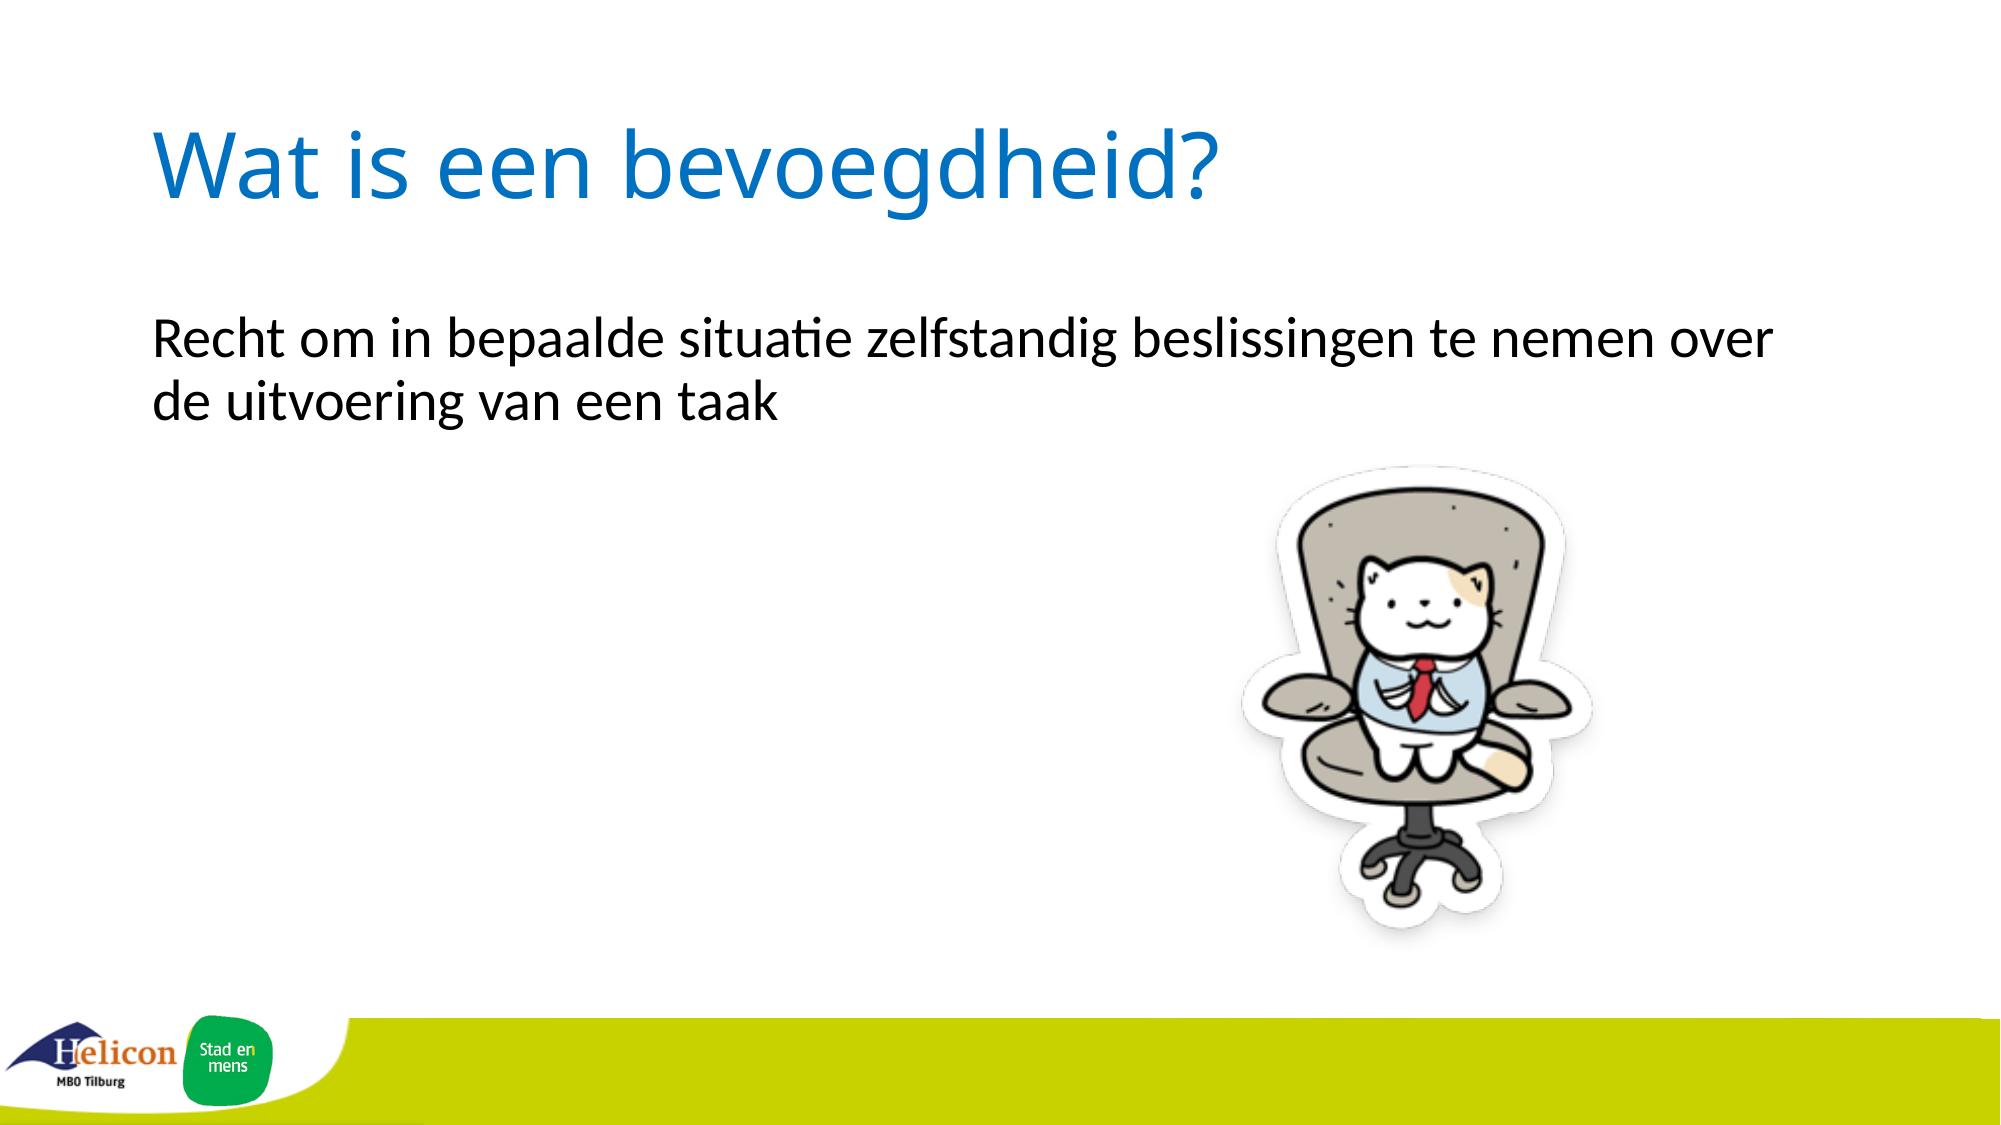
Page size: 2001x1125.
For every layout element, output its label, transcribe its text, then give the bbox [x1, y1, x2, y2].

picture [1151, 429, 1708, 985]
title Wat is een bevoegdheid? [137, 59, 1863, 278]
list Recht om in bepaalde situatie zelfstandig beslissingen te nemen over de uitvoering van een taak [137, 299, 1863, 1014]
picture [0, 1014, 424, 1125]
